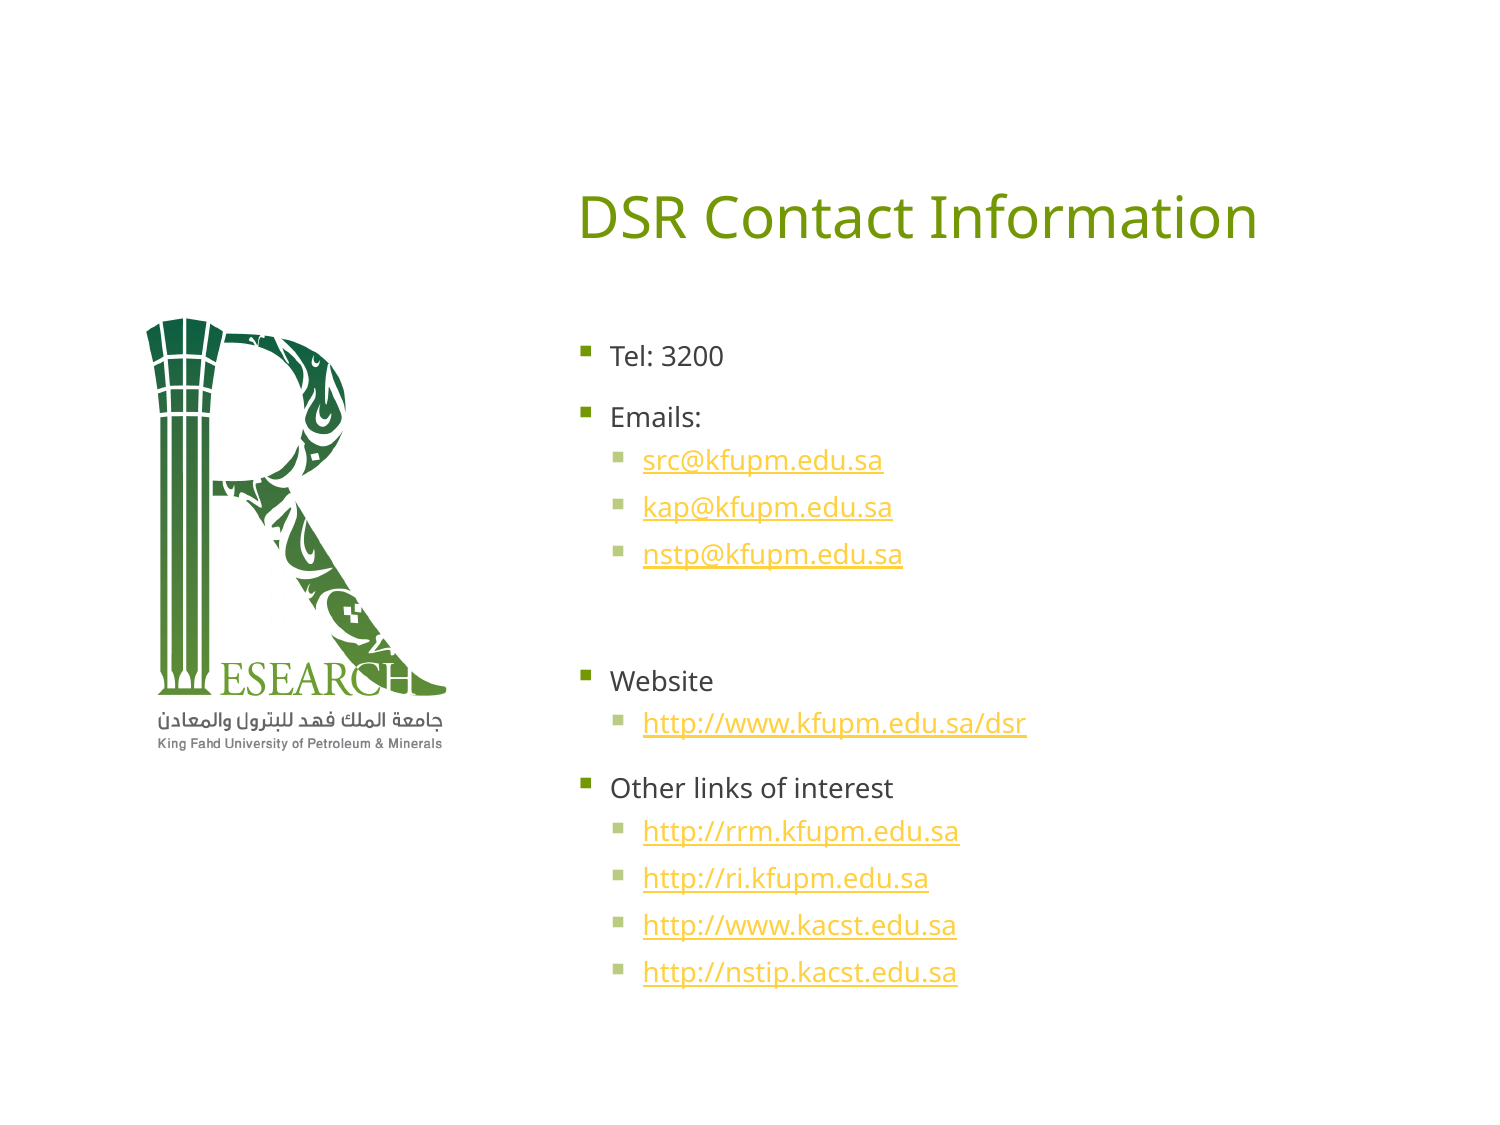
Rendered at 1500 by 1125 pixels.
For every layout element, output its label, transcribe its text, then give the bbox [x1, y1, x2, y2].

title DSR Contact Information [562, 112, 1375, 258]
picture [137, 304, 454, 760]
list Tel: 3200 Emails: src@kfupm.edu.sa kap@kfupm.edu.sa nstp@kfupm.edu.sa Website http://www.kfupm.edu.sa/dsr Other links of interest http://rrm.kfupm.edu.sa http://ri.kfupm.edu.sa http://www.kacst.edu.sa http://nstip.kacst.edu.sa [562, 331, 1374, 1005]
